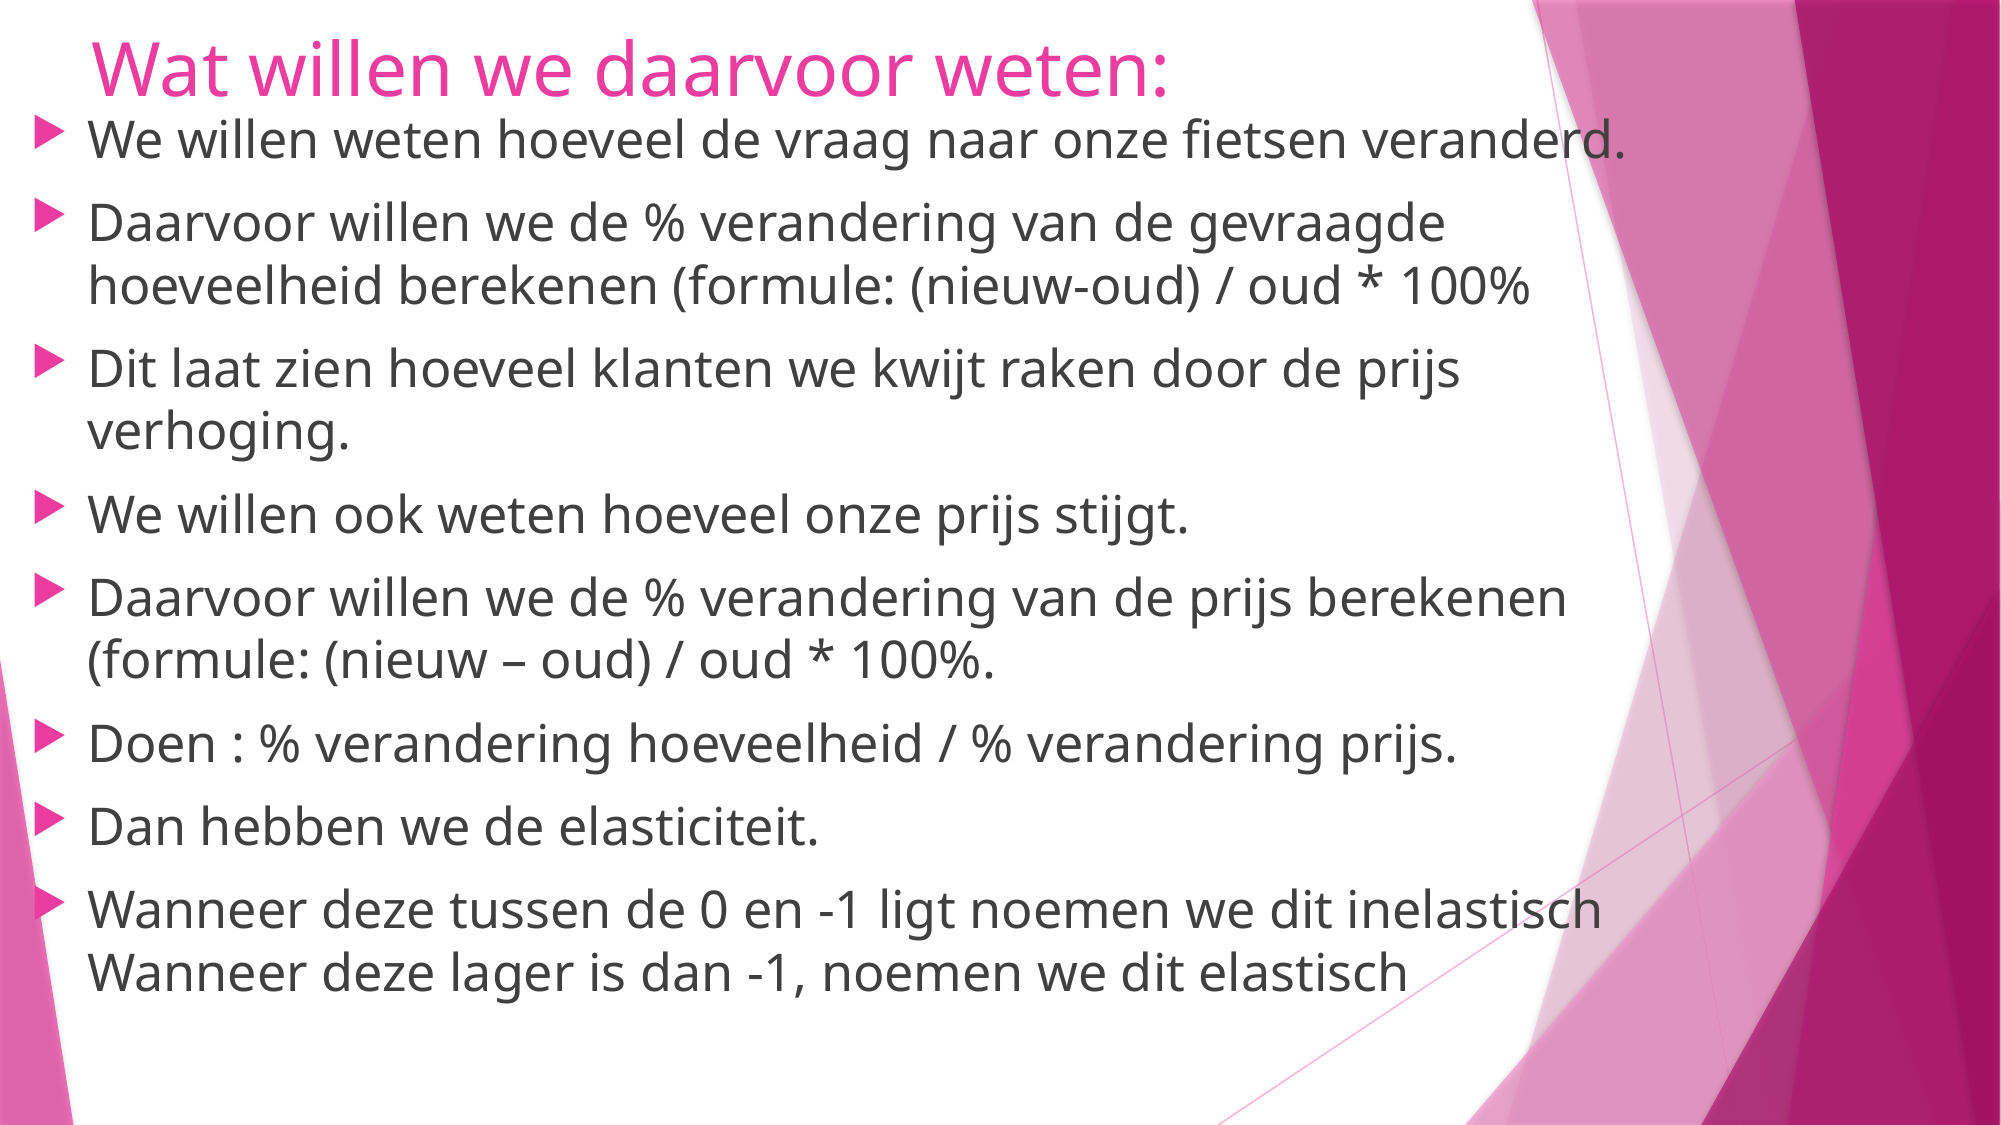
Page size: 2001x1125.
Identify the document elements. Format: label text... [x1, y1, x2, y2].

list We willen weten hoeveel de vraag naar onze fietsen veranderd. Daarvoor willen we de % verandering van de gevraagde hoeveelheid berekenen (formule: (nieuw-oud) / oud * 100% Dit laat zien hoeveel klanten we kwijt raken door de prijs verhoging. We willen ook weten hoeveel onze prijs stijgt. Daarvoor willen we de % verandering van de prijs berekenen (formule: (nieuw – oud) / oud * 100%. Doen : % verandering hoeveelheid / % verandering prijs. Dan hebben we de elasticiteit. Wanneer deze tussen de 0 en -1 ligt noemen we dit inelastisch Wanneer deze lager is dan -1, noemen we dit elastisch [15, 98, 1666, 992]
title Wat willen we daarvoor weten: [76, 13, 1522, 98]
